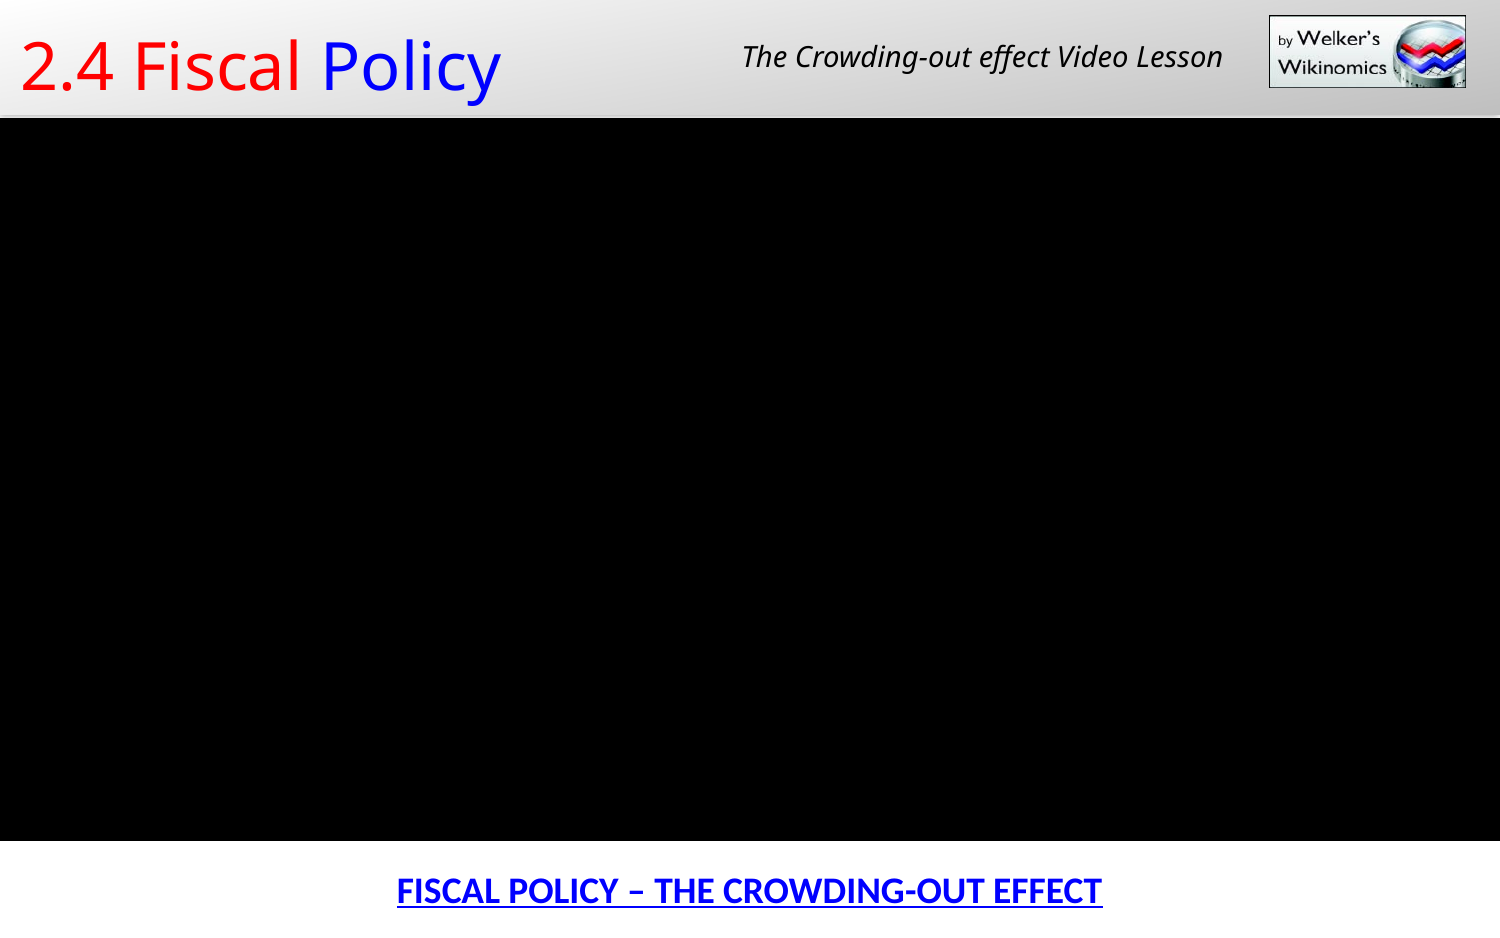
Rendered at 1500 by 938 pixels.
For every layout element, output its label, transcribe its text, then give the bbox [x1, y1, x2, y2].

text_box FISCAL POLICY – THE CROWDING-OUT EFFECT [382, 858, 1118, 919]
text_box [0, 0, 1500, 115]
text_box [0, 117, 1500, 842]
